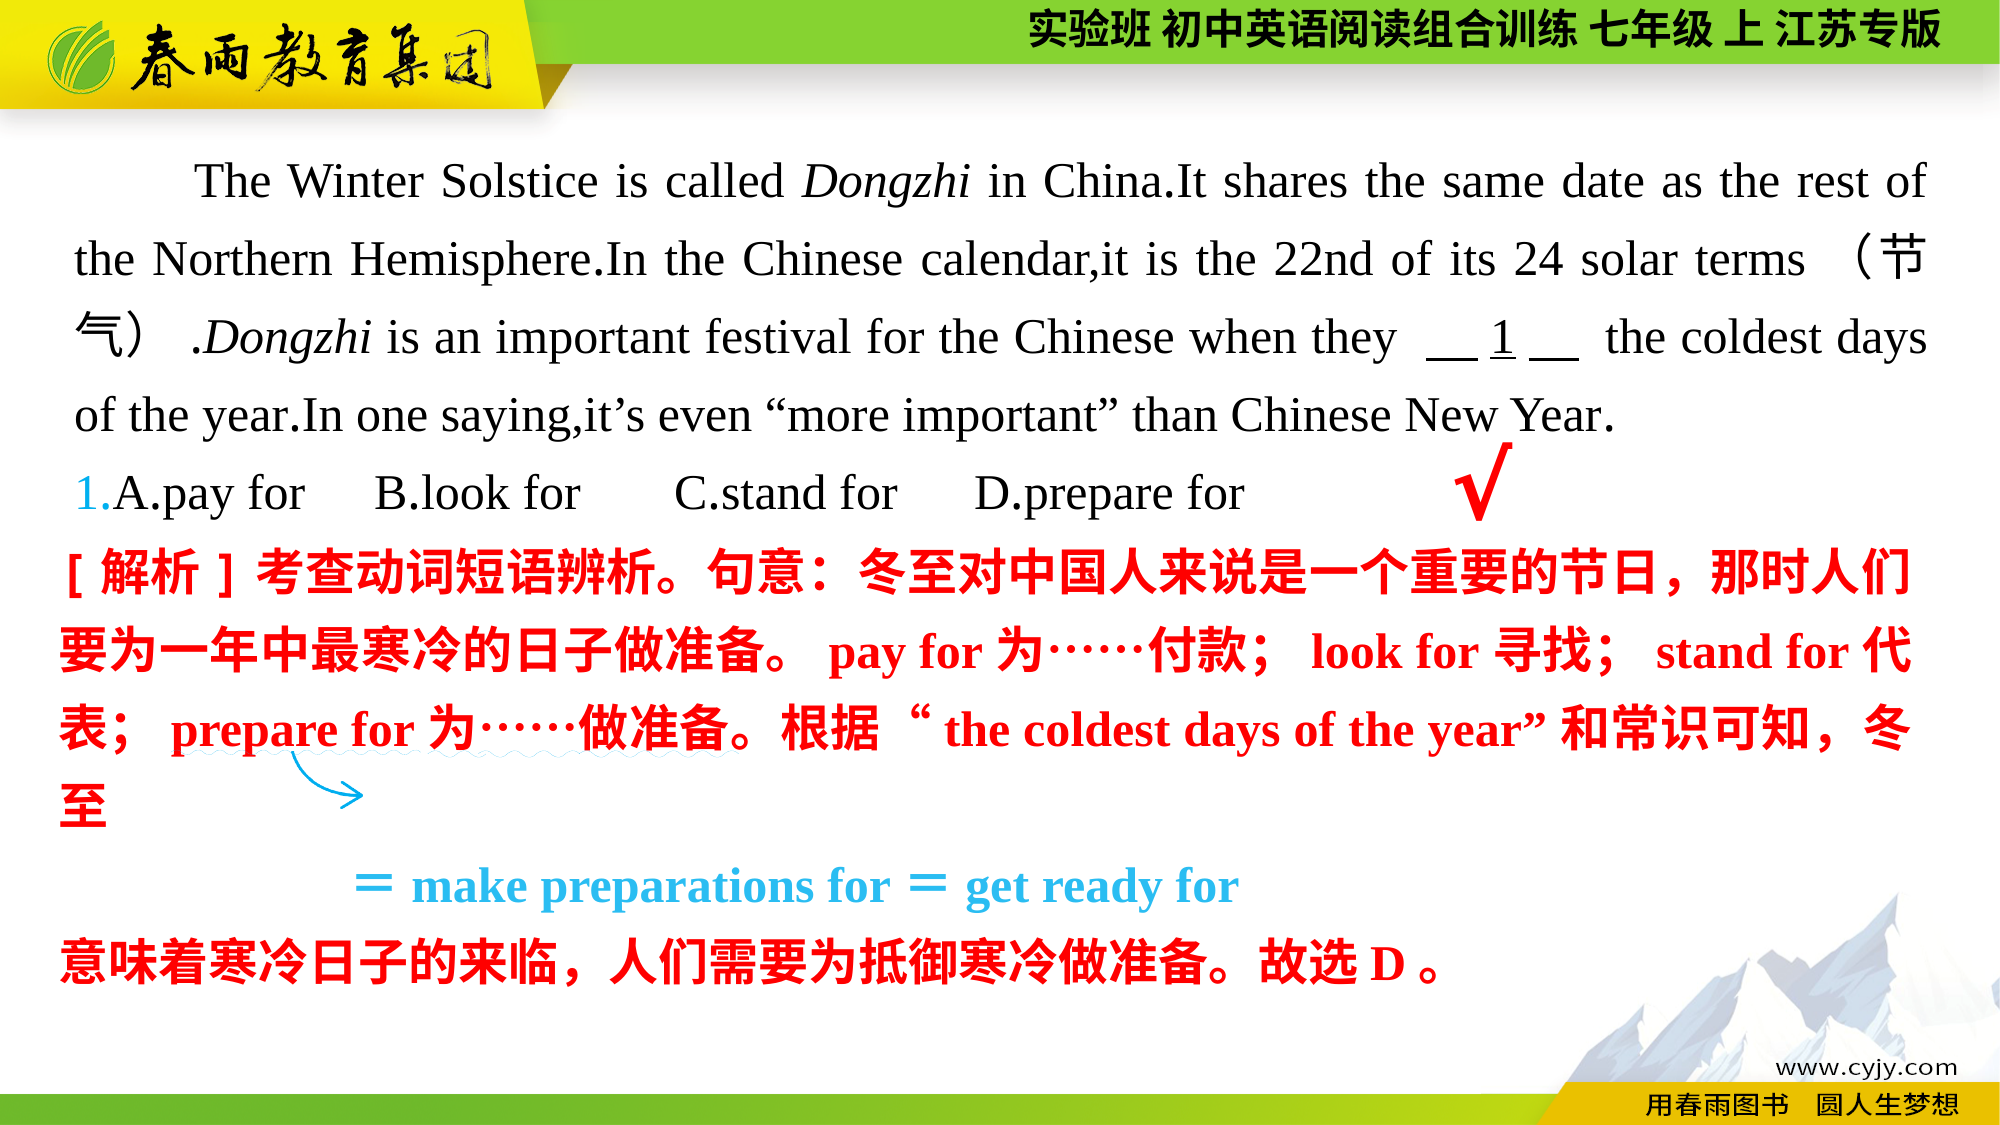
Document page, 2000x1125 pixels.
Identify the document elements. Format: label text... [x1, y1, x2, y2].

list The Winter Solstice is called Dongzhi in China.It shares the same date as the rest of the Northern Hemisphere.In the Chinese calendar,it is the 22nd of its 24 solar terms（节气）.Dongzhi is an important festival for the Chinese when they 1 the coldest days of the year.In one saying,it’s even “more important” than Chinese New Year. 1.A.pay for B.look for C.stand for D.prepare for [59, 122, 1944, 523]
picture [0, 0, 2000, 1125]
text_box [解析]考查动词短语辨析。句意：冬至对中国人来说是一个重要的节日，那时人们要为一年中最寒冷的日子做准备。pay for为……付款；look for寻找；stand for代表；prepare for为……做准备。根据“the coldest days of the year”和常识可知，冬至 ＝make preparations for＝get ready for 意味着寒冷日子的来临，人们需要为抵御寒冷做准备。故选D。 [43, 515, 1928, 998]
